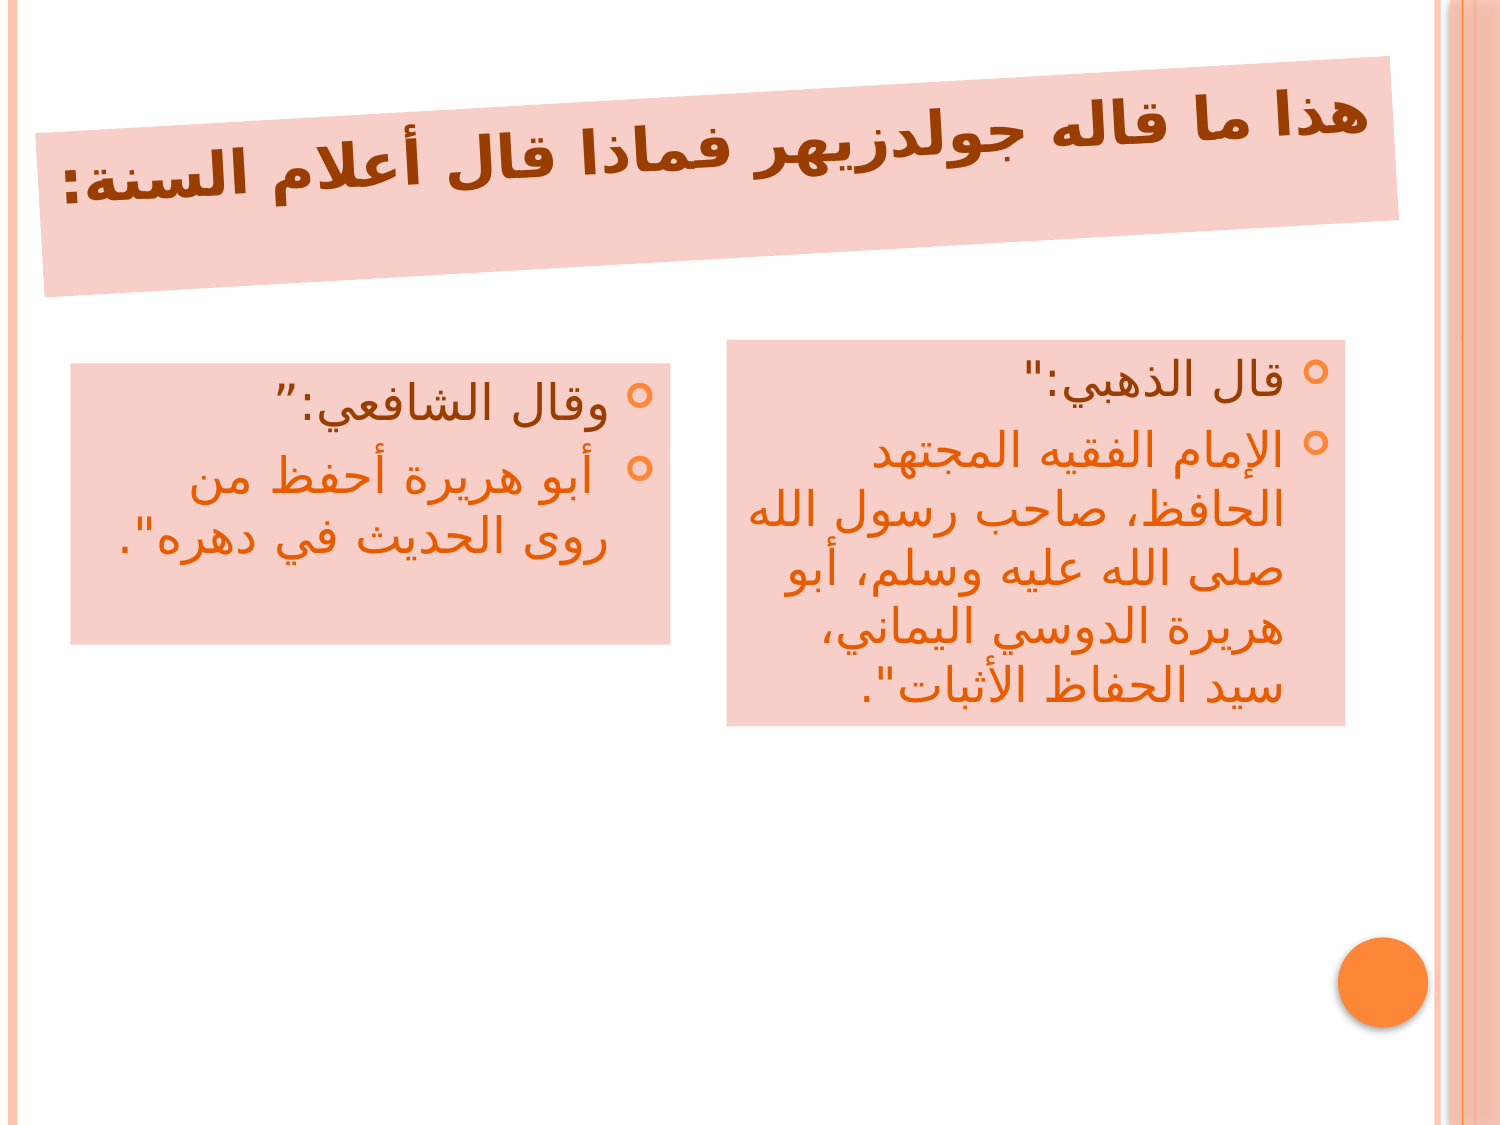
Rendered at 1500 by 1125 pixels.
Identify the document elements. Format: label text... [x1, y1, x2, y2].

title هذا ما قاله جولدزيهر فماذا قال أعلام السنة: [35, 55, 1399, 298]
list وقال الشافعي:” أبو هريرة أحفظ من روى الحديث في دهره". [70, 363, 671, 645]
list قال الذهبي:" الإمام الفقيه المجتهد الحافظ، صاحب رسول الله صلى الله عليه وسلم، أبو هريرة الدوسي اليماني، سيد الحفاظ الأثبات". [726, 339, 1346, 727]
